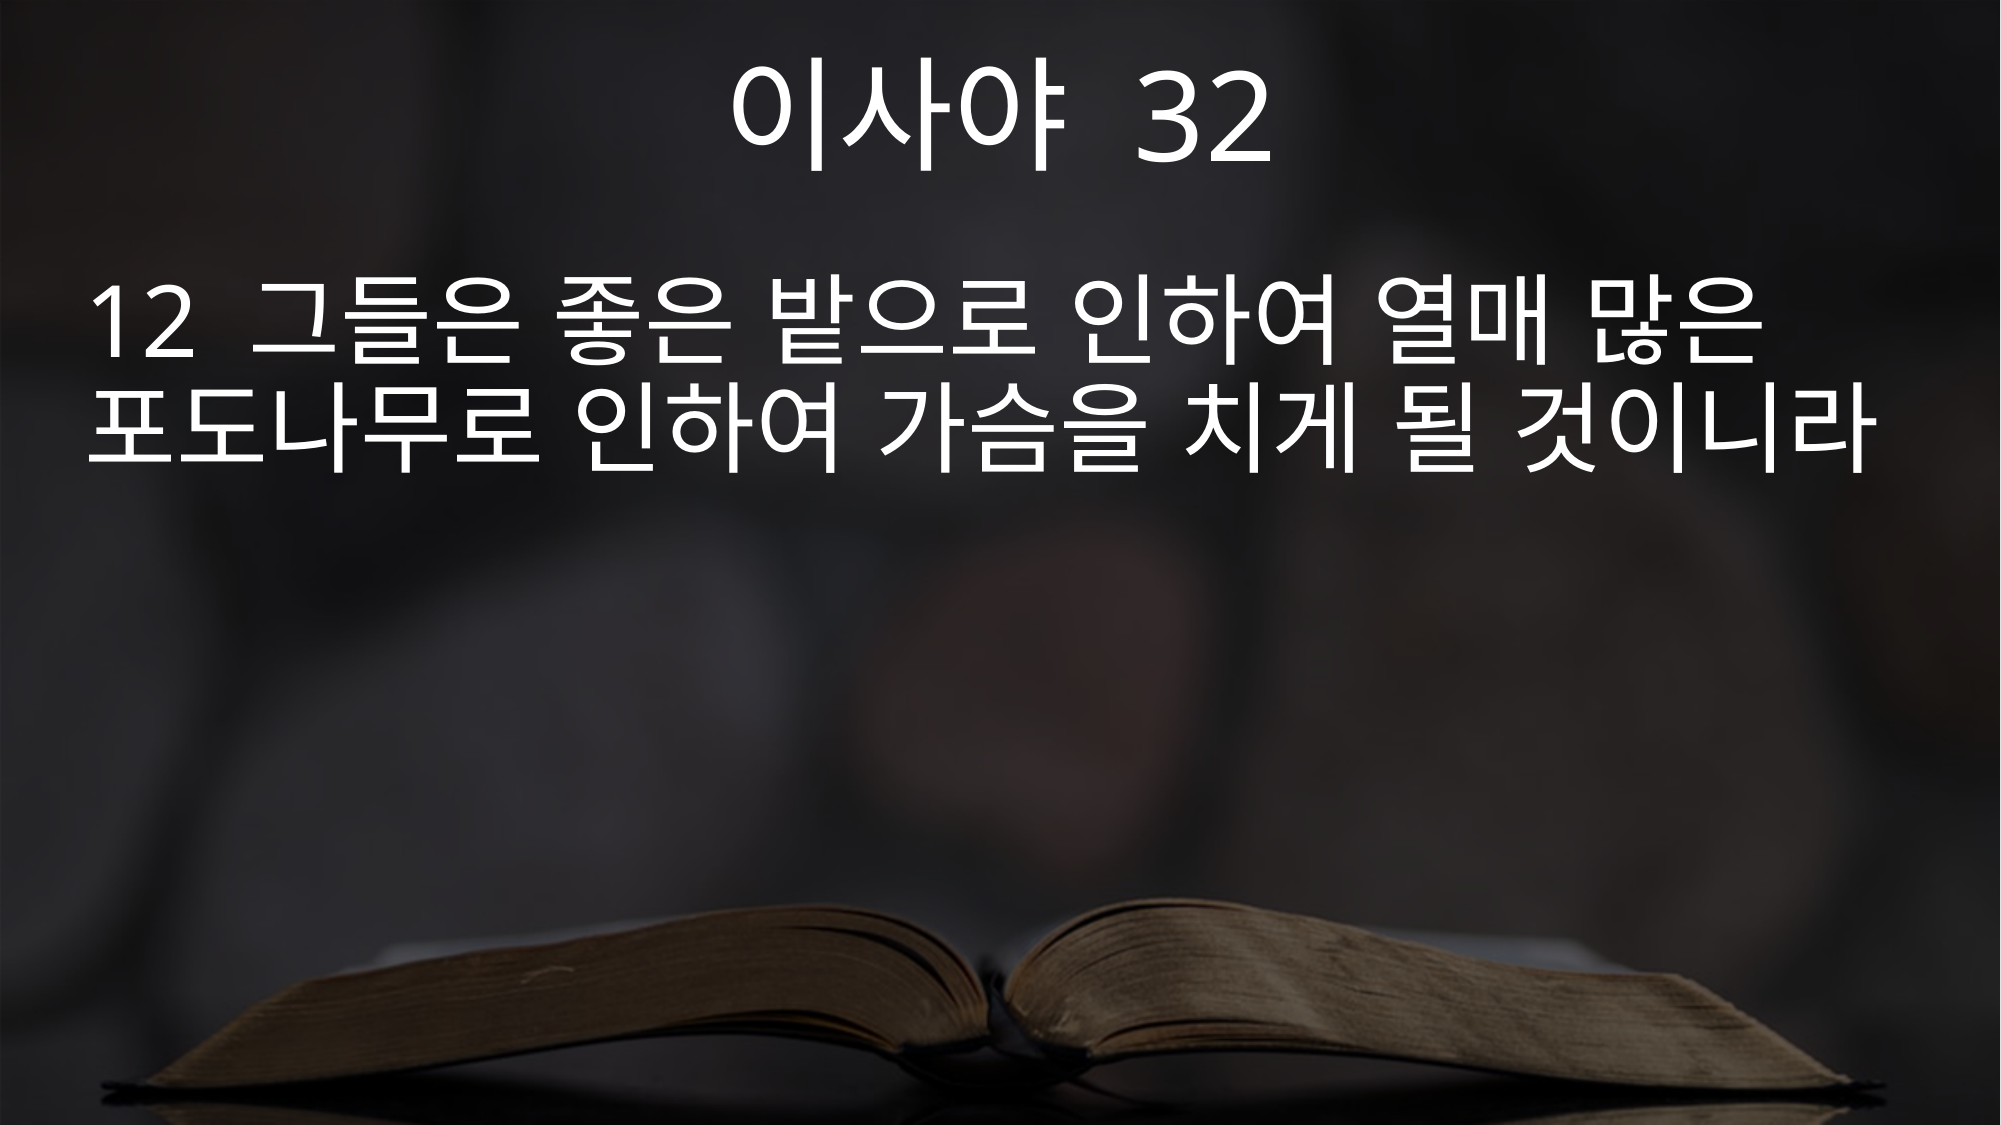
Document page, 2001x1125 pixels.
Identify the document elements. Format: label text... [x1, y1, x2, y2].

list 12 그들은 좋은 밭으로 인하여 열매 많은 포도나무로 인하여 가슴을 치게 될 것이니라 [69, 263, 1953, 423]
footer 이사야 32 [0, 32, 2000, 192]
picture [0, 0, 2001, 1125]
